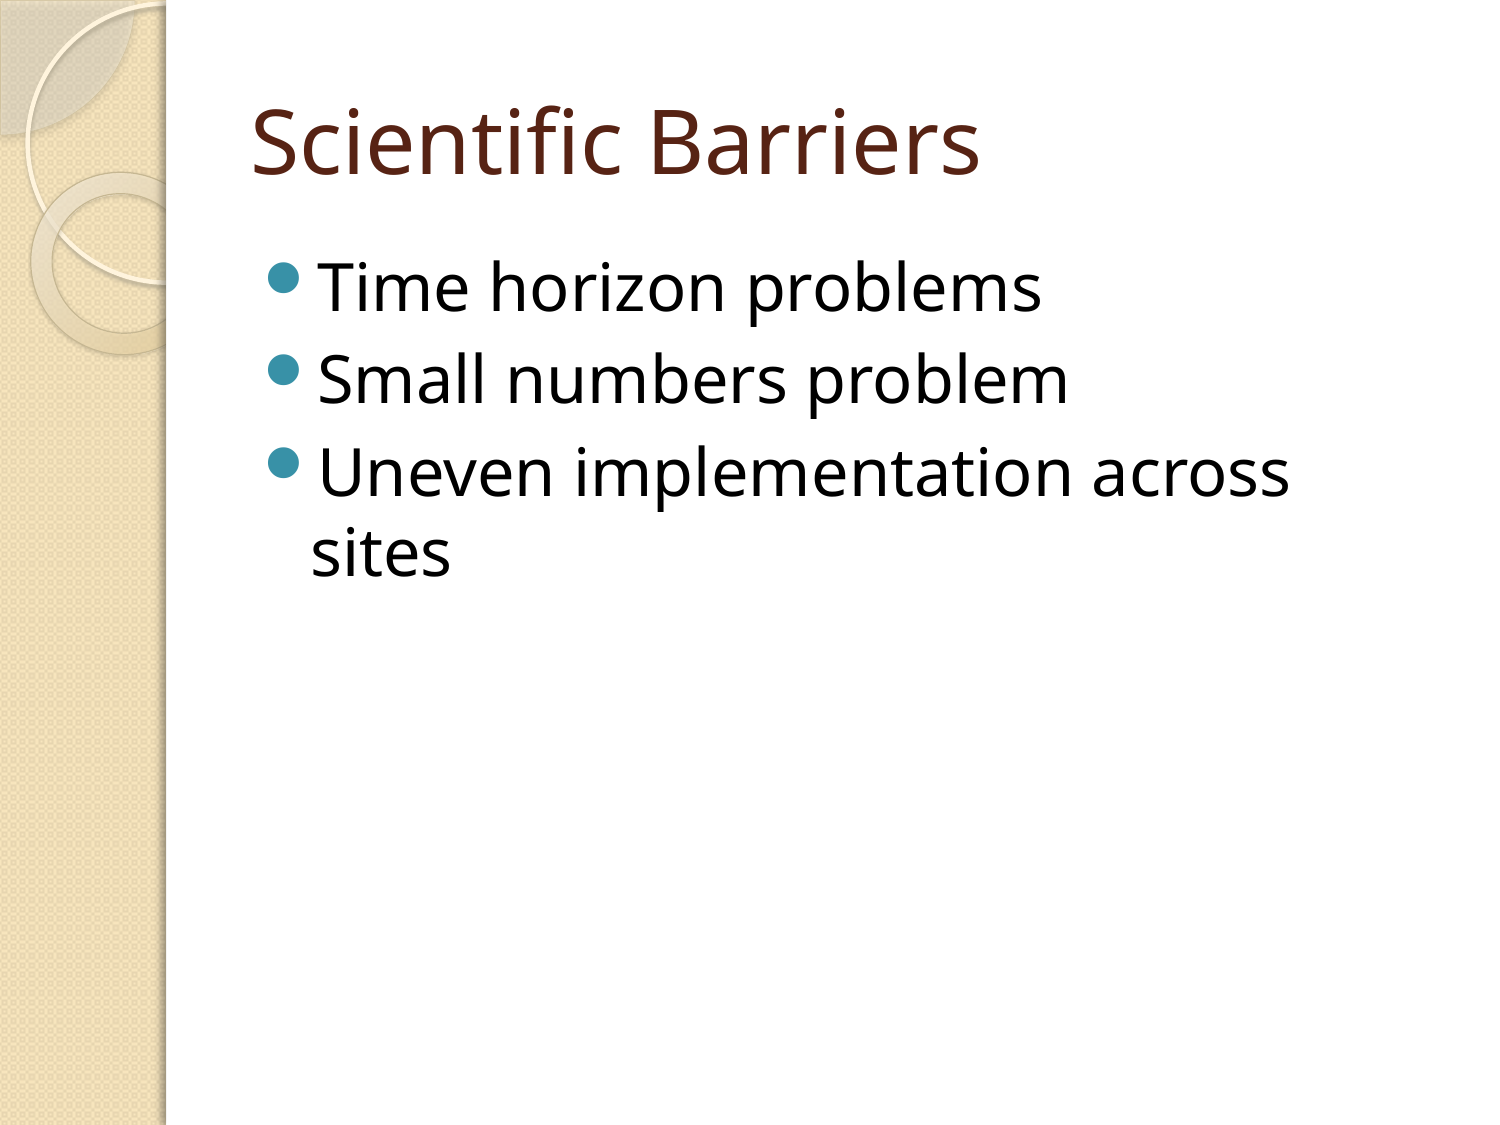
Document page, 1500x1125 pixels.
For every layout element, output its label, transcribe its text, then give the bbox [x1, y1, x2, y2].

list Time horizon problems Small numbers problem Uneven implementation across sites [235, 237, 1466, 1025]
title Scientific Barriers [235, 45, 1466, 233]
